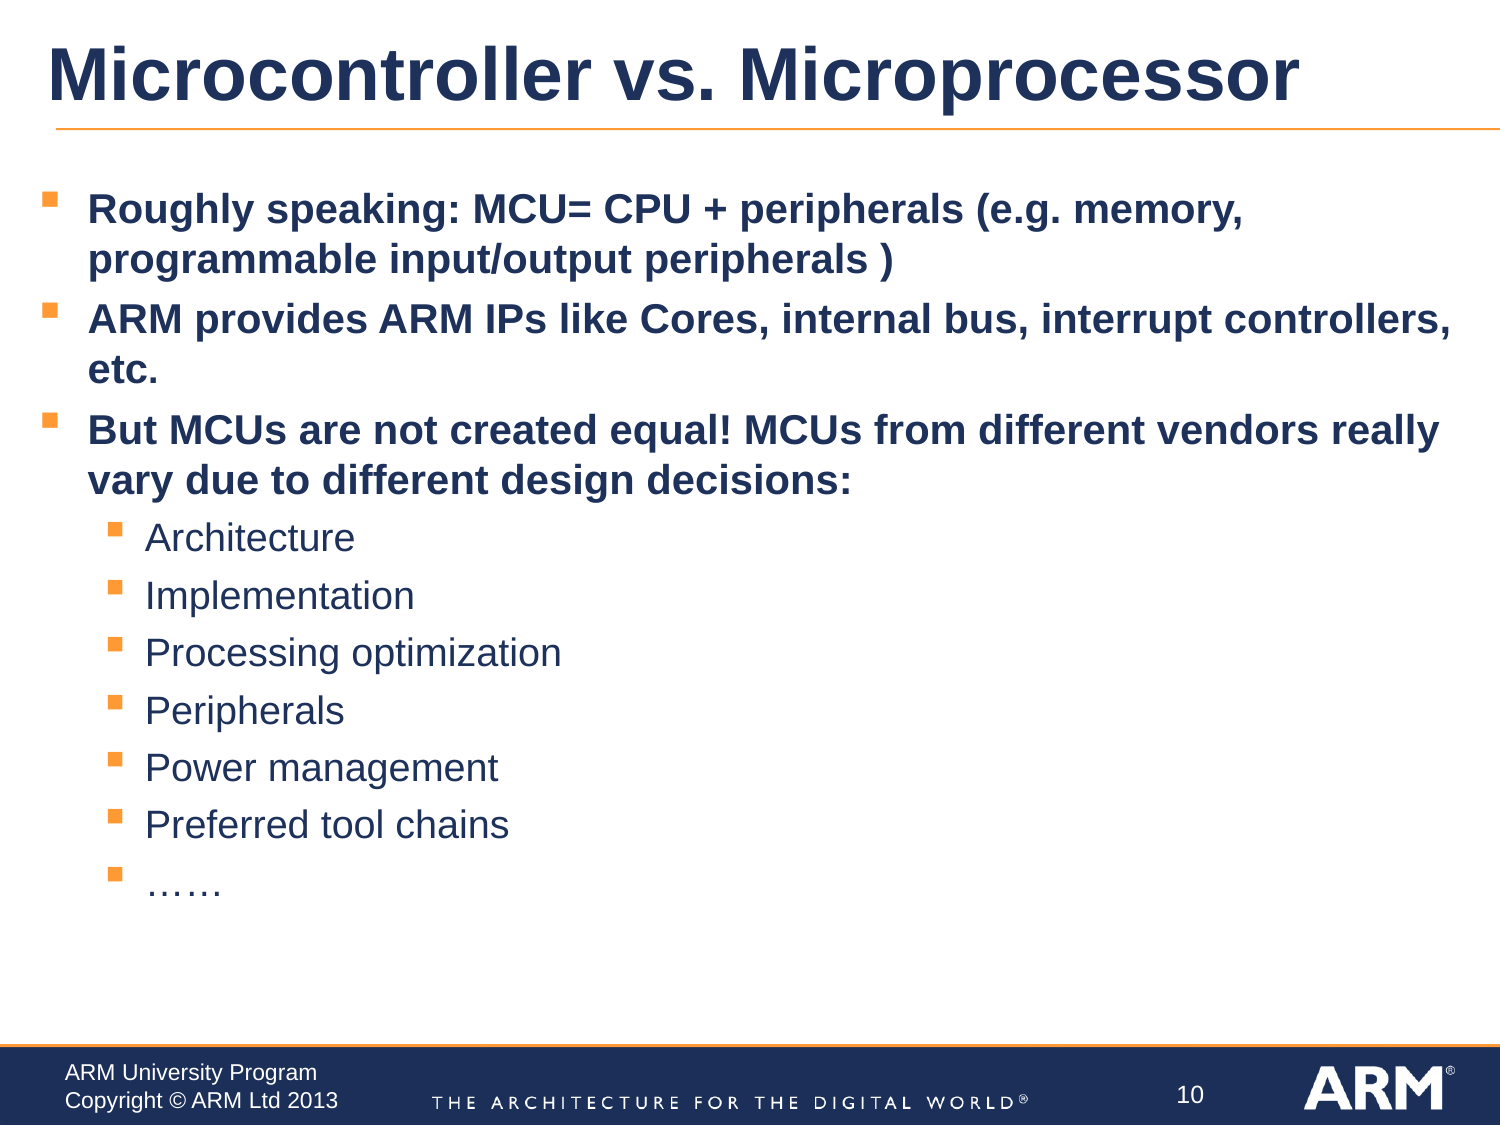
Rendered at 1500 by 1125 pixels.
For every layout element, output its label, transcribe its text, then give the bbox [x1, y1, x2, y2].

picture [0, 1048, 1500, 1125]
title Microcontroller vs. Microprocessor [34, 1, 1500, 141]
list Roughly speaking: MCU= CPU + peripherals (e.g. memory, programmable input/output peripherals ) ARM provides ARM IPs like Cores, internal bus, interrupt controllers, etc. But MCUs are not created equal! MCUs from different vendors really vary due to different design decisions: Architecture Implementation Processing optimization Peripherals Power management Preferred tool chains …… [24, 174, 1476, 1013]
